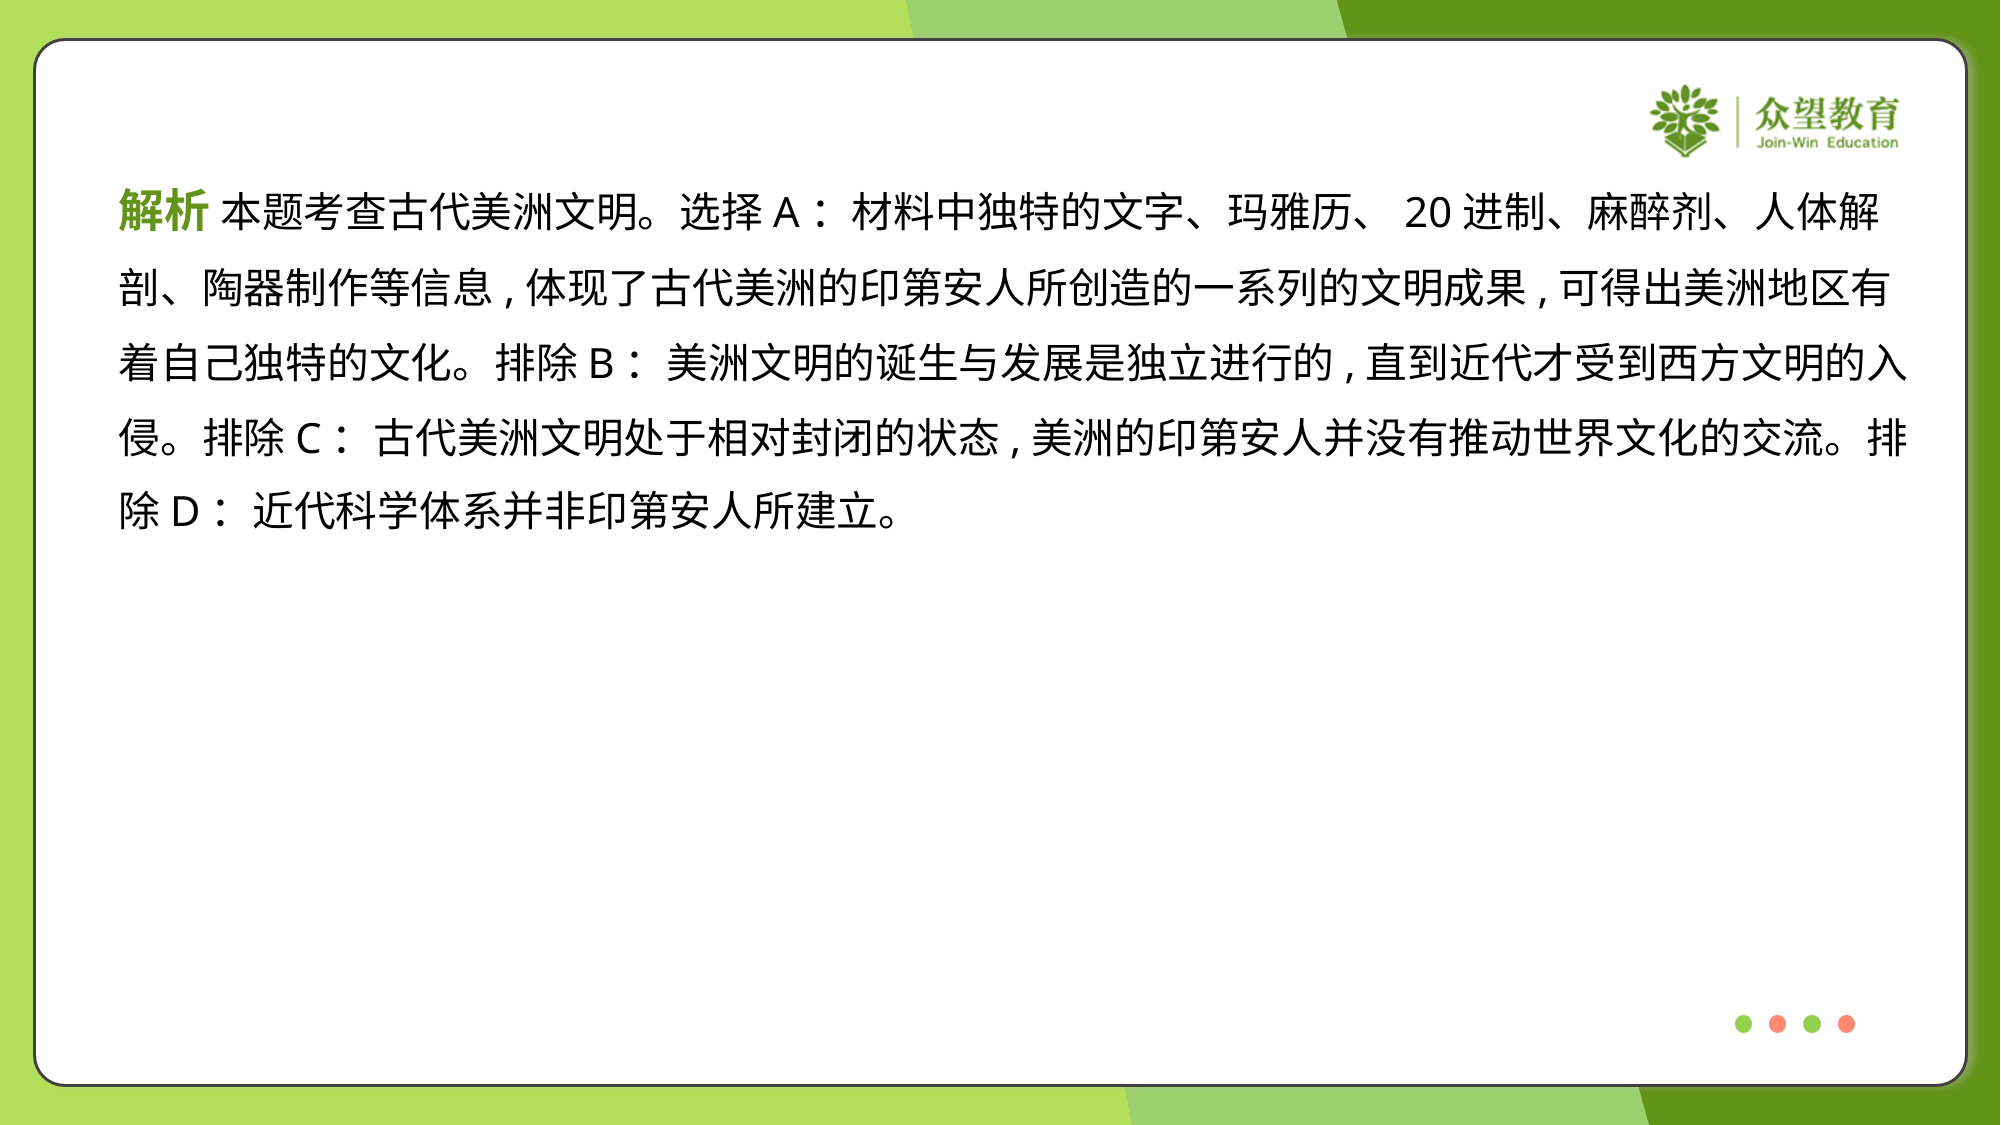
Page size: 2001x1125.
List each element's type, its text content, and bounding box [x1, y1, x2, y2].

picture [0, 0, 2000, 1125]
text_box 解析 本题考查古代美洲文明。选择A：材料中独特的文字、玛雅历、20进制、麻醉剂、人体解 剖、陶器制作等信息,体现了古代美洲的印第安人所创造的一系列的文明成果,可得出美洲地区有 着自己独特的文化。排除B：美洲文明的诞生与发展是独立进行的,直到近代才受到西方文明的入 侵。排除C：古代美洲文明处于相对封闭的状态,美洲的印第安人并没有推动世界文化的交流。排 除D：近代科学体系并非印第安人所建立。 [118, 159, 1883, 527]
